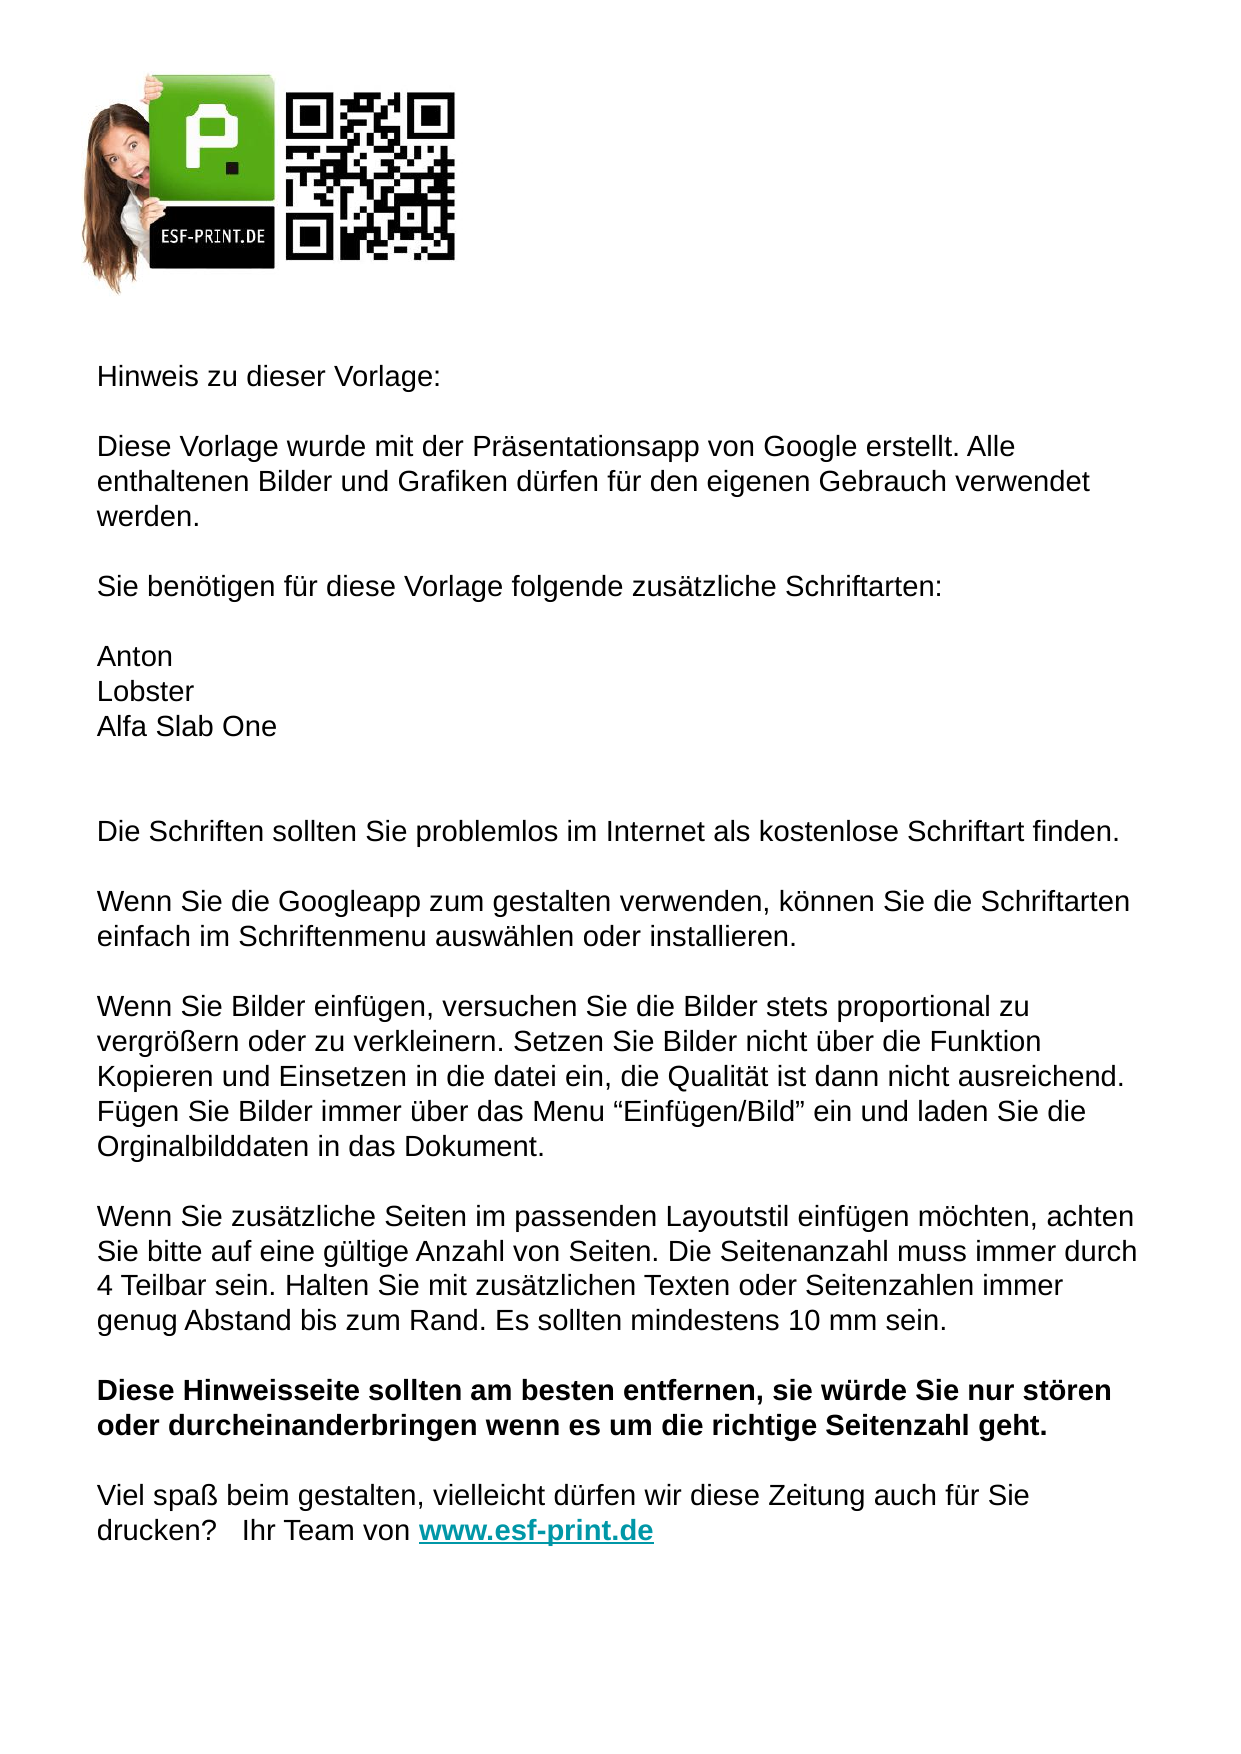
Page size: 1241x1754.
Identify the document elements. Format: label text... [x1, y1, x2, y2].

text_box Hinweis zu dieser Vorlage: Diese Vorlage wurde mit der Präsentationsapp von Google erstellt. Alle enthaltenen Bilder und Grafiken dürfen für den eigenen Gebrauch verwendet werden. Sie benötigen für diese Vorlage folgende zusätzliche Schriftarten: Anton Lobster Alfa Slab One Die Schriften sollten Sie problemlos im Internet als kostenlose Schriftart finden. Wenn Sie die Googleapp zum gestalten verwenden, können Sie die Schriftarten einfach im Schriftenmenu auswählen oder installieren. Wenn Sie Bilder einfügen, versuchen Sie die Bilder stets proportional zu vergrößern oder zu verkleinern. Setzen Sie Bilder nicht über die Funktion Kopieren und Einsetzen in die datei ein, die Qualität ist dann nicht ausreichend. Fügen Sie Bilder immer über das Menu “Einfügen/Bild” ein und laden Sie die Orginalbilddaten in das Dokument. Wenn Sie zusätzliche Seiten im passenden Layoutstil einfügen möchten, achten Sie bitte auf eine gültige Anzahl von Seiten. Die Seitenanzahl muss immer durch 4 Teilbar sein. Halten Sie mit zusätzlichen Texten oder Seitenzahlen immer genug Abstand bis zum Rand. Es sollten mindestens 10 mm sein. Diese Hinweisseite sollten am besten entfernen, sie würde Sie nur stören oder durcheinanderbringen wenn es um die richtige Seitenzahl geht. Viel spaß beim gestalten, vielleicht dürfen wir diese Zeitung auch für Sie drucken? Ihr Team von www.esf-print.de [81, 342, 1161, 1692]
picture [81, 70, 469, 297]
